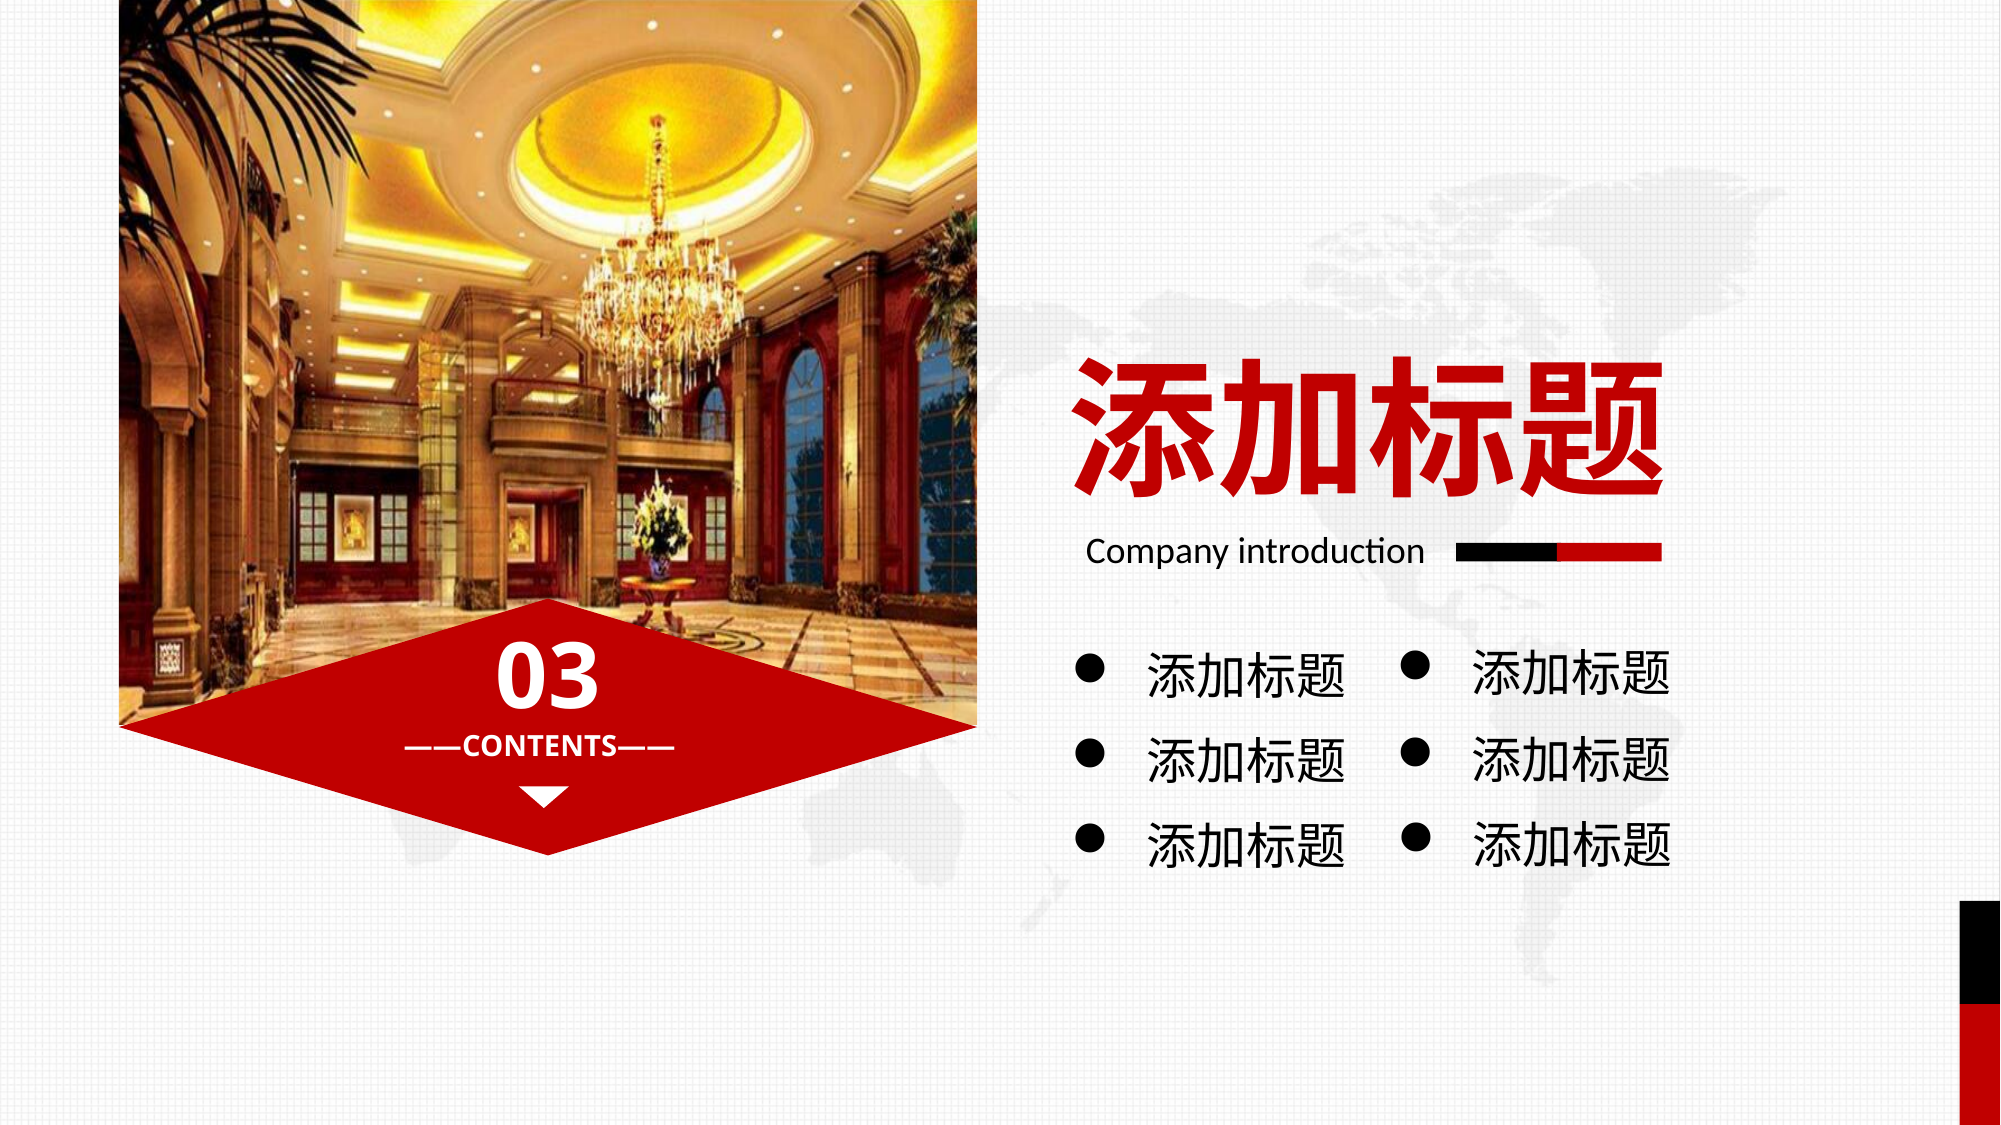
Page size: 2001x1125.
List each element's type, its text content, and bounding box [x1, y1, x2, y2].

text_box Company introduction [1071, 522, 1442, 579]
text_box [118, 0, 978, 598]
picture [0, 0, 2001, 1125]
text_box [1959, 1005, 2000, 1125]
text_box 添加标题 [1056, 807, 1362, 883]
text_box 添加标题 [1023, 326, 1711, 522]
text_box 添加标题 [1382, 806, 1738, 881]
text_box 添加标题 [1381, 720, 1687, 796]
text_box 添加标题 [1381, 634, 1687, 709]
text_box 添加标题 [1056, 637, 1362, 713]
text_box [118, 598, 978, 856]
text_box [1456, 542, 1662, 562]
text_box [1959, 900, 2000, 1005]
text_box 添加标题 [1056, 722, 1362, 798]
